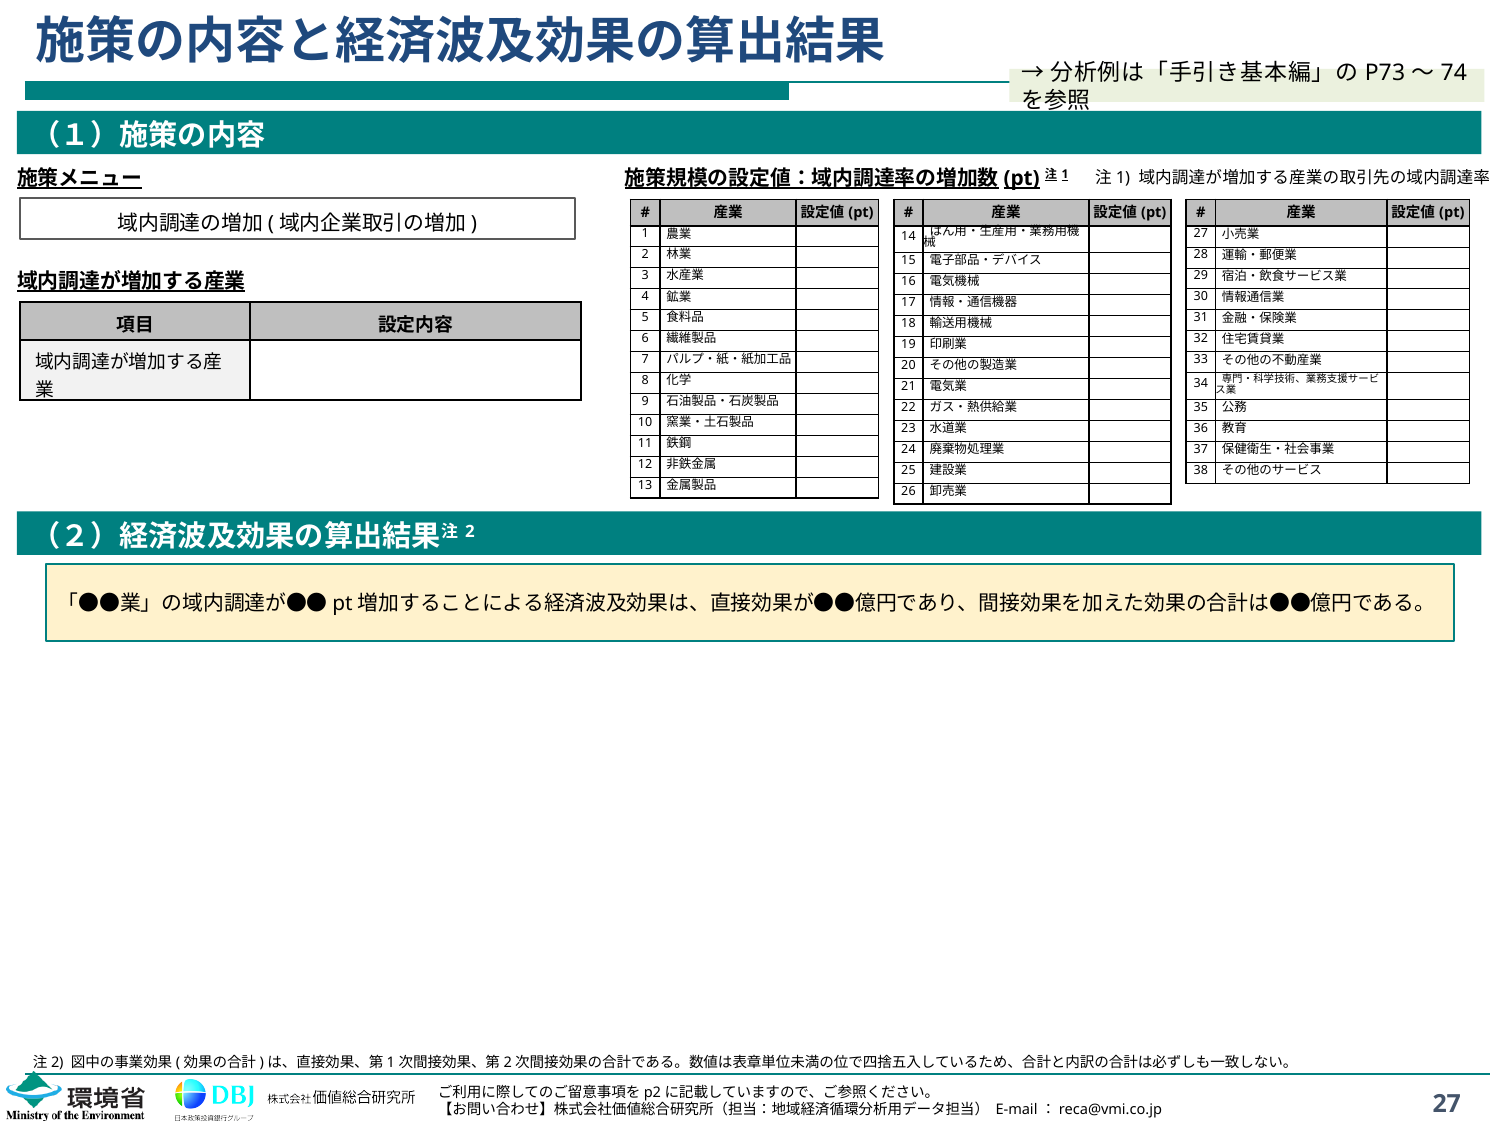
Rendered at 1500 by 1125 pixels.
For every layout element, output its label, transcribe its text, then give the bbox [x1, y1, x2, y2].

table_cell 5 [631, 310, 659, 330]
table_cell [1090, 295, 1170, 315]
table_cell 25 [895, 463, 922, 483]
table_cell 26 [895, 484, 922, 503]
table_cell [1090, 316, 1170, 336]
table_cell 33 [1187, 352, 1215, 372]
table_cell 鉱業 [661, 289, 795, 309]
table_header 産業 [1216, 200, 1386, 225]
table_cell [1388, 269, 1469, 288]
slide_number 27 [1393, 1079, 1500, 1122]
table_cell 36 [1187, 421, 1215, 441]
table_cell [1388, 463, 1469, 483]
table_cell [1388, 421, 1469, 441]
table_cell 林業 [661, 247, 795, 267]
table_cell [1388, 400, 1469, 420]
text_box 注2) 図中の事業効果(効果の合計)は、直接効果、第1次間接効果、第2次間接効果の合計である。数値は表章単位未満の位で四捨五入しているため、合計と内訳の合計は必ずしも一致しない。 [33, 1050, 1451, 1071]
table_cell 16 [895, 274, 922, 294]
table_cell [797, 415, 878, 435]
table_cell 23 [895, 421, 922, 441]
table_cell 公務 [1216, 400, 1386, 420]
table_cell 3 [631, 268, 659, 288]
text_box 域内調達の増加(域内企業取引の増加) [19, 197, 575, 240]
table_cell 35 [1187, 400, 1215, 420]
table_cell 水道業 [924, 421, 1088, 441]
table_cell [797, 247, 878, 267]
table_cell 廃棄物処理業 [924, 442, 1088, 462]
table_cell [1388, 248, 1469, 268]
table_cell 運輸・郵便業 [1216, 248, 1386, 268]
table_cell 22 [895, 400, 922, 420]
table_cell 食料品 [661, 310, 795, 330]
table_cell [1388, 227, 1469, 247]
table_header 産業 [661, 200, 795, 225]
table_cell [1388, 310, 1469, 330]
table_cell 12 [631, 457, 659, 477]
table_cell 29 [1187, 269, 1215, 288]
table_cell 2 [631, 247, 659, 267]
table_cell [797, 289, 878, 309]
table_cell 15 [895, 253, 922, 273]
table_cell 20 [895, 358, 922, 378]
table_cell [797, 268, 878, 288]
table_cell 8 [631, 373, 659, 393]
table_cell [1090, 463, 1170, 483]
table_cell ガス・熱供給業 [924, 400, 1088, 420]
table_cell 24 [895, 442, 922, 462]
table_cell 情報・通信機器 [924, 295, 1088, 315]
table_cell [797, 478, 878, 497]
table_cell 小売業 [1216, 227, 1386, 247]
table_header # [1187, 200, 1215, 225]
table_cell 情報通信業 [1216, 289, 1386, 309]
table_cell 6 [631, 331, 659, 351]
table_cell 1 [631, 227, 659, 246]
table_cell 7 [631, 352, 659, 372]
table_cell 32 [1187, 331, 1215, 351]
text_box 域内調達が増加する産業 [17, 267, 402, 293]
picture [171, 1075, 419, 1125]
table_cell パルプ・紙・紙加工品 [661, 352, 795, 372]
table_cell [797, 457, 878, 477]
table_cell [1388, 331, 1469, 351]
table_cell [797, 352, 878, 372]
table_cell 化学 [661, 373, 795, 393]
table_cell 電気機械 [924, 274, 1088, 294]
table_cell [1388, 289, 1469, 309]
table_cell 教育 [1216, 421, 1386, 441]
table_cell 31 [1187, 310, 1215, 330]
table_cell 農業 [661, 227, 795, 246]
table_cell 14 [895, 227, 922, 252]
table_cell [797, 373, 878, 393]
text_box →分析例は「手引き基本編」のP73～74を参照 [1009, 68, 1485, 102]
table_cell 38 [1187, 463, 1215, 483]
table_header # [631, 200, 659, 225]
text_box 施策規模の設定値：域内調達率の増加数(pt)注1 [625, 164, 1139, 190]
table_cell その他の製造業 [924, 358, 1088, 378]
table_cell [1090, 400, 1170, 420]
table_cell 印刷業 [924, 337, 1088, 357]
text_box （２）経済波及効果の算出結果注2 [16, 511, 1482, 555]
table_cell 21 [895, 379, 922, 399]
text_box （１）施策の内容 [16, 110, 1482, 155]
table_cell [1090, 421, 1170, 441]
table_cell 水産業 [661, 268, 795, 288]
table_cell [1388, 442, 1469, 462]
table_cell 10 [631, 415, 659, 435]
table_cell 金属製品 [661, 478, 795, 497]
table_cell 専門・科学技術、業務支援サービス業 [1216, 373, 1386, 399]
table_cell 繊維製品 [661, 331, 795, 351]
table_cell 11 [631, 436, 659, 456]
table_cell [797, 394, 878, 414]
table_cell [1388, 352, 1469, 372]
table_header 設定値(pt) [1388, 200, 1469, 225]
table_cell 建設業 [924, 463, 1088, 483]
table_cell 19 [895, 337, 922, 357]
picture [2, 1071, 148, 1125]
table_cell 住宅賃貸業 [1216, 331, 1386, 351]
table_cell [797, 331, 878, 351]
table_header 設定値(pt) [797, 200, 878, 225]
table_cell [797, 310, 878, 330]
table_cell [1090, 379, 1170, 399]
table_cell 30 [1187, 289, 1215, 309]
title 施策の内容と経済波及効果の算出結果 [19, 0, 1349, 76]
table_cell 保健衛生・社会事業 [1216, 442, 1386, 462]
table_cell 9 [631, 394, 659, 414]
table_cell 石油製品・石炭製品 [661, 394, 795, 414]
table_cell 4 [631, 289, 659, 309]
table_cell 域内調達が増加する産業 [21, 341, 249, 399]
table_cell [1090, 442, 1170, 462]
table_cell 34 [1187, 373, 1215, 399]
table_cell [1090, 337, 1170, 357]
table_cell 電気業 [924, 379, 1088, 399]
table_cell [1090, 253, 1170, 273]
table_header 設定内容 [251, 303, 580, 339]
table_cell 電子部品・デバイス [924, 253, 1088, 273]
table_cell [251, 341, 580, 399]
table_cell 18 [895, 316, 922, 336]
table_cell 27 [1187, 227, 1215, 247]
table_cell 13 [631, 478, 659, 497]
table_cell [797, 227, 878, 246]
table_cell 37 [1187, 442, 1215, 462]
table_header 設定値(pt) [1090, 200, 1170, 225]
table_cell [797, 436, 878, 456]
table_cell [1090, 358, 1170, 378]
table_cell 非鉄金属 [661, 457, 795, 477]
text_box 施策メニュー [17, 164, 165, 190]
table_cell 窯業・土石製品 [661, 415, 795, 435]
table_cell その他の不動産業 [1216, 352, 1386, 372]
table_cell 金融・保険業 [1216, 310, 1386, 330]
table_cell [1388, 373, 1469, 399]
table_cell 28 [1187, 248, 1215, 268]
table_cell 輸送用機械 [924, 316, 1088, 336]
table_header 項目 [21, 303, 249, 339]
table_cell 宿泊・飲食サービス業 [1216, 269, 1386, 288]
table_cell [1090, 227, 1170, 252]
table_cell 鉄鋼 [661, 436, 795, 456]
text_box 「●●業」の域内調達が●●pt増加することによる経済波及効果は、直接効果が●●億円であり、間接効果を加えた効果の合計は●●億円である。 [46, 564, 1454, 641]
table_header # [895, 200, 922, 225]
text_box 注1) 域内調達が増加する産業の取引先の域内調達率 [1139, 167, 1491, 188]
table_cell 卸売業 [924, 484, 1088, 503]
table_cell その他のサービス [1216, 463, 1386, 483]
table_cell 17 [895, 295, 922, 315]
table_cell [1090, 274, 1170, 294]
table_cell はん用・生産用・業務用機械 [924, 227, 1088, 252]
table_cell [1090, 484, 1170, 503]
table_header 産業 [924, 200, 1088, 225]
